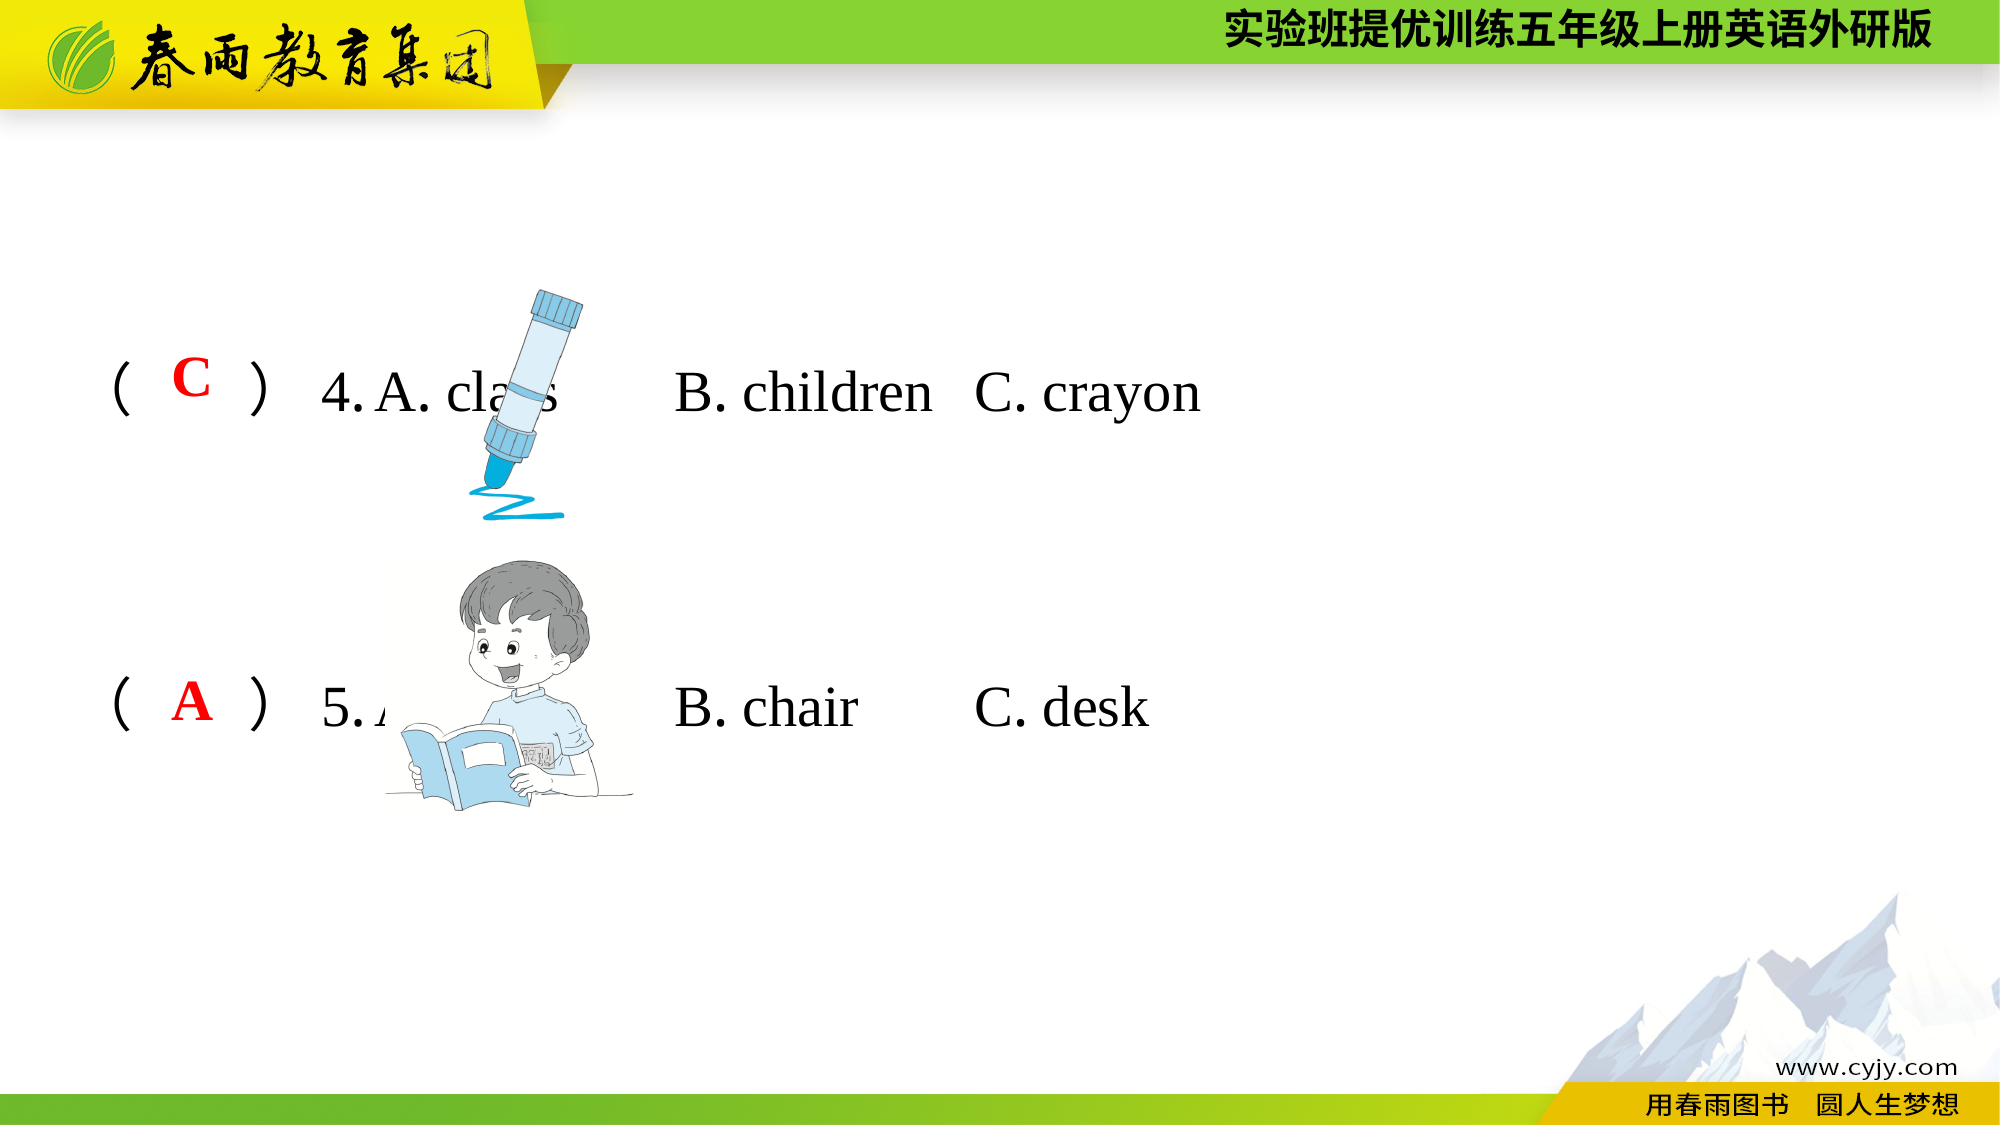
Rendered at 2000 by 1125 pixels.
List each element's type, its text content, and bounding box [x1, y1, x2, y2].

picture [0, 0, 2000, 1125]
text_box A [156, 619, 229, 740]
list （ ）4. A. class B. children C. crayon （ ）5. A. pupil B. chair C. desk [59, 310, 1944, 750]
text_box C [156, 330, 229, 415]
